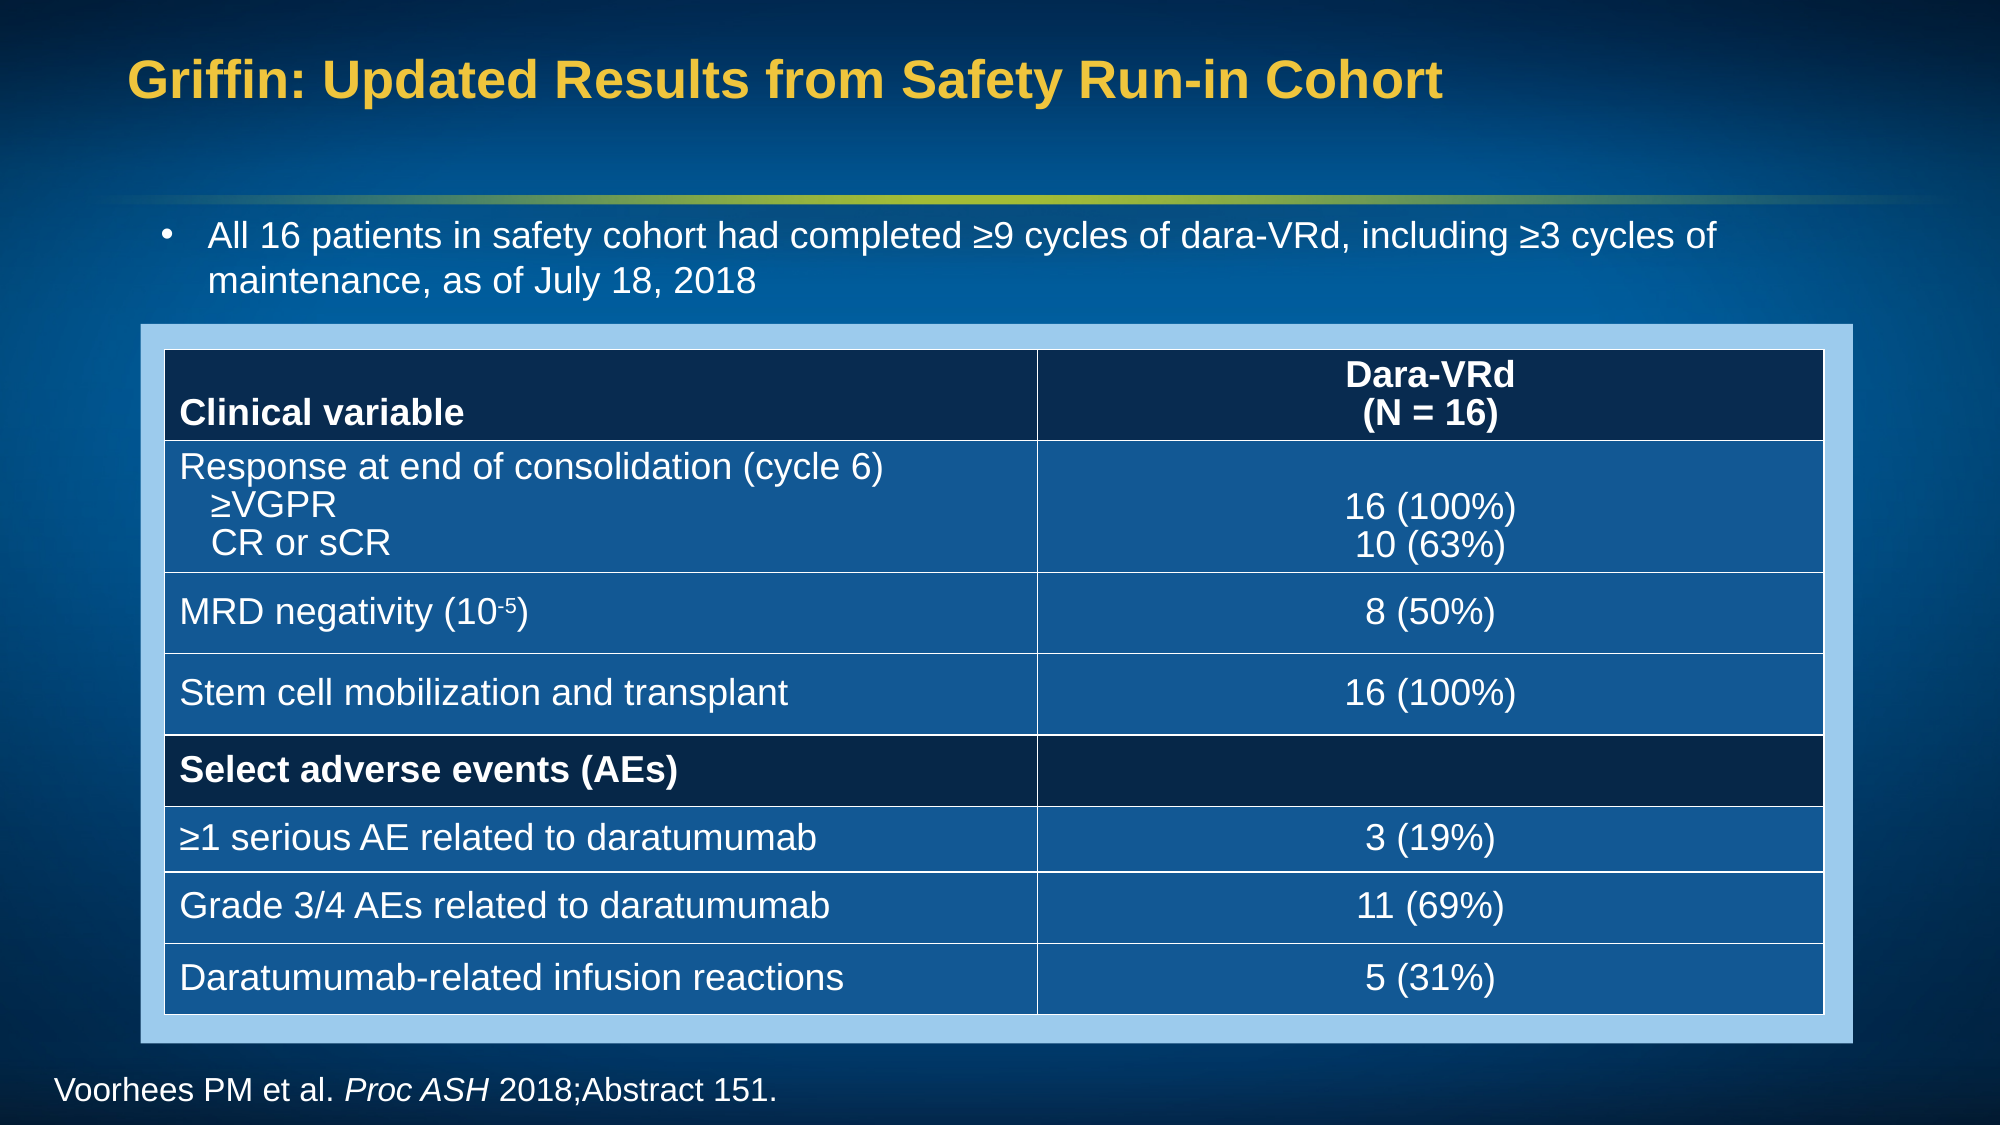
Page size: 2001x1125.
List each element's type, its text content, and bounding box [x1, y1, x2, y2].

table_header Dara-VRd (N = 16) [1038, 350, 1823, 440]
text_box Griffin: Updated Results from Safety Run-in Cohort [112, 37, 1850, 225]
table_cell 16 (100%) 10 (63%) [1038, 441, 1823, 572]
table_cell [1038, 736, 1823, 806]
text_box Voorhees PM et al. Proc ASH 2018;Abstract 151. [23, 1043, 1824, 1123]
table_cell Select adverse events (AEs) [165, 736, 1037, 806]
table_cell 11 (69%) [1038, 873, 1823, 943]
table_cell 5 (31%) [1038, 944, 1823, 1014]
table_cell Response at end of consolidation (cycle 6) ≥VGPR CR or sCR [165, 441, 1037, 572]
picture [0, 0, 2000, 1125]
text_box All 16 patients in safety cohort had completed ≥9 cycles of dara-VRd, including ≥3 cycles of maintenance, as of July 18, 2018 [145, 203, 1850, 309]
table_cell MRD negativity (10-5) [165, 573, 1037, 653]
table_cell 3 (19%) [1038, 807, 1823, 871]
table_cell Grade 3/4 AEs related to daratumumab [165, 873, 1037, 943]
table_cell 16 (100%) [1038, 654, 1823, 734]
table_cell ≥1 serious AE related to daratumumab [165, 807, 1037, 871]
table_header Clinical variable [165, 350, 1037, 440]
table_cell Daratumumab-related infusion reactions [165, 944, 1037, 1014]
table_cell 8 (50%) [1038, 573, 1823, 653]
table_cell Stem cell mobilization and transplant [165, 654, 1037, 734]
text_box [140, 323, 1853, 1044]
